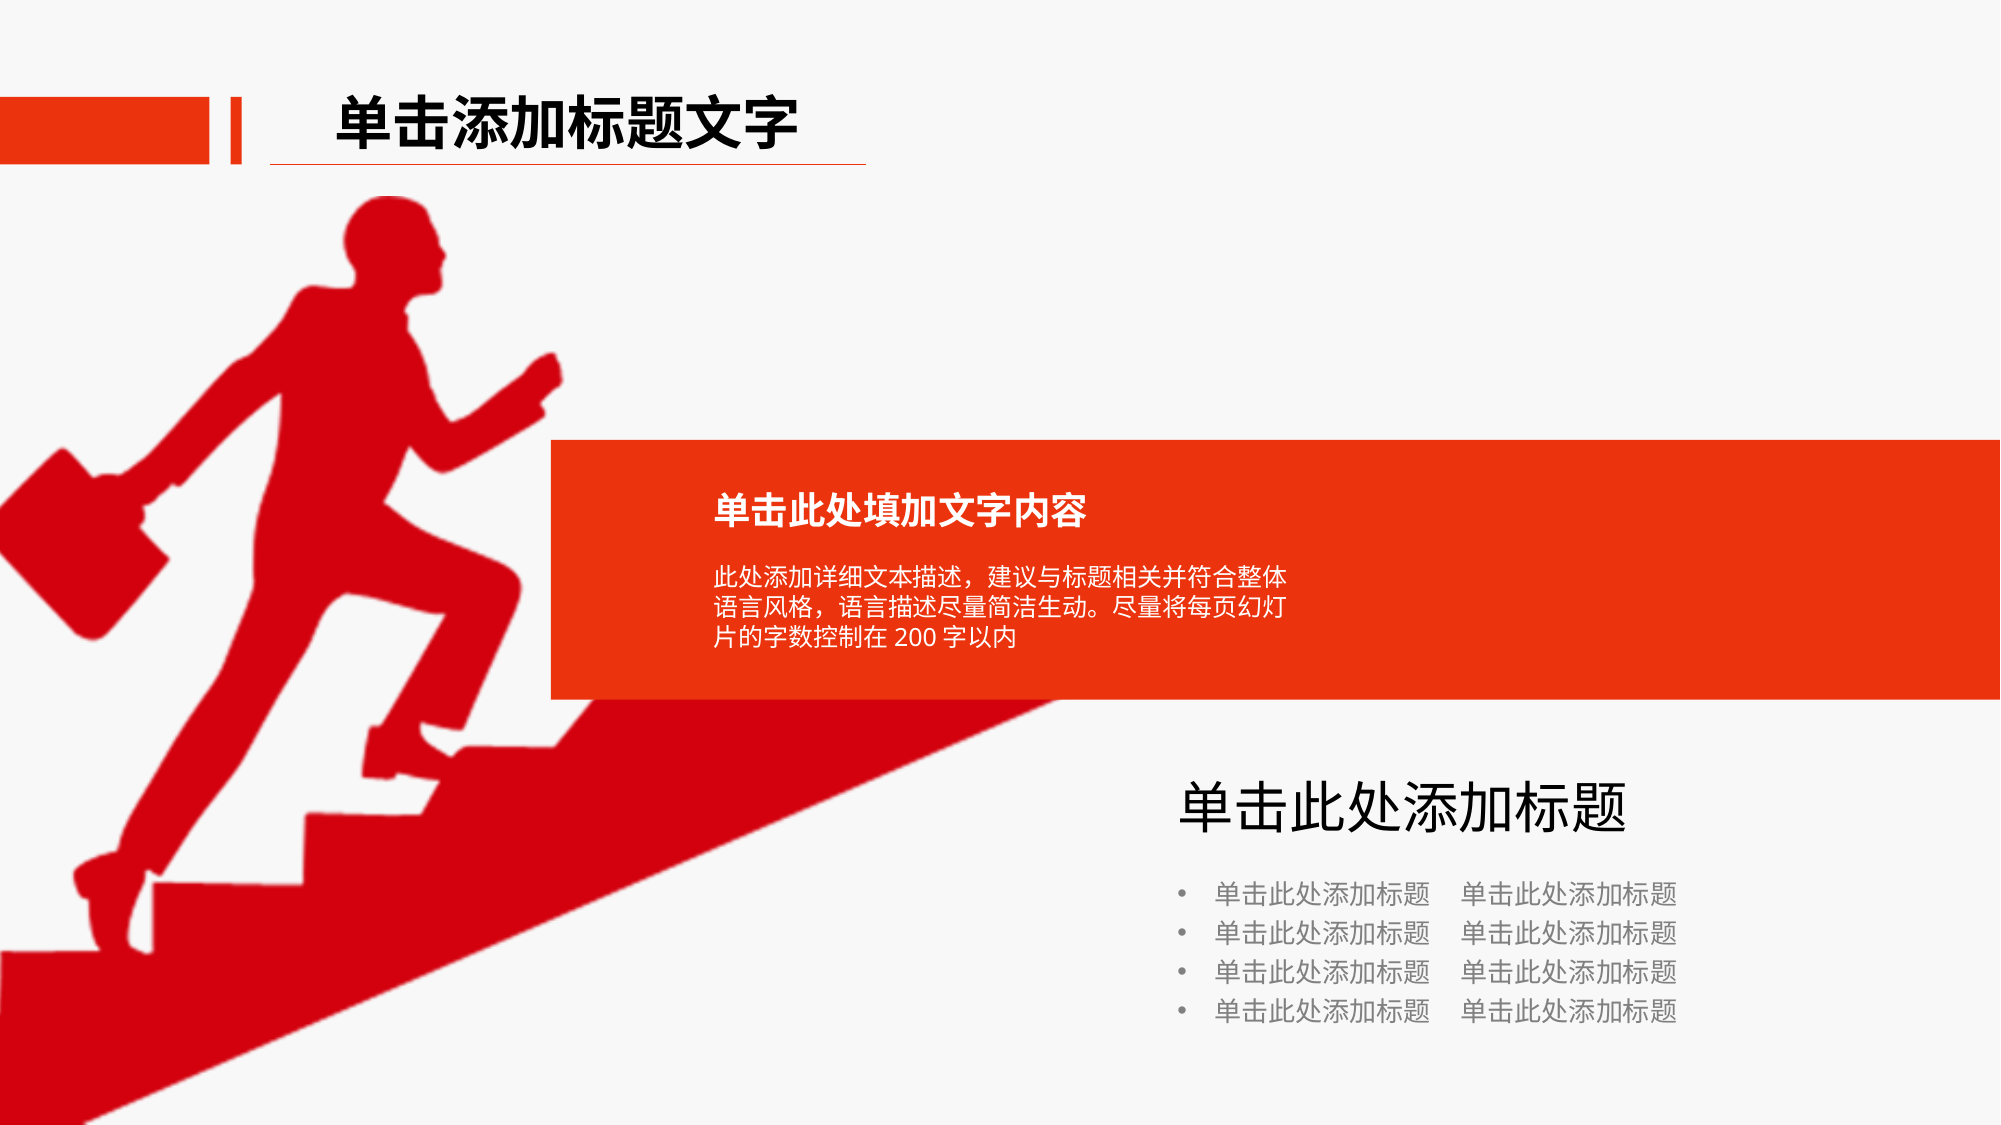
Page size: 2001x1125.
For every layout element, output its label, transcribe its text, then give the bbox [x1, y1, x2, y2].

text_box 单击此处添加标题 单击此处添加标题 单击此处添加标题 单击此处添加标题 单击此处添加标题 单击此处添加标题 单击此处添加标题 单击此处添加标题 [1157, 860, 1951, 1037]
text_box [0, 96, 210, 165]
text_box 单击此处填加文字内容 此处添加详细文本描述，建议与标题相关并符合整体语言风格，语言描述尽量简洁生动。尽量将每页幻灯片的字数控制在200字以内 [1103, 476, 1309, 662]
text_box [1103, 439, 2000, 700]
picture [0, 0, 2001, 1125]
text_box 单击此处添加标题 [1157, 762, 2000, 850]
text_box 单击添加标题文字 [320, 78, 816, 164]
text_box [230, 96, 243, 165]
